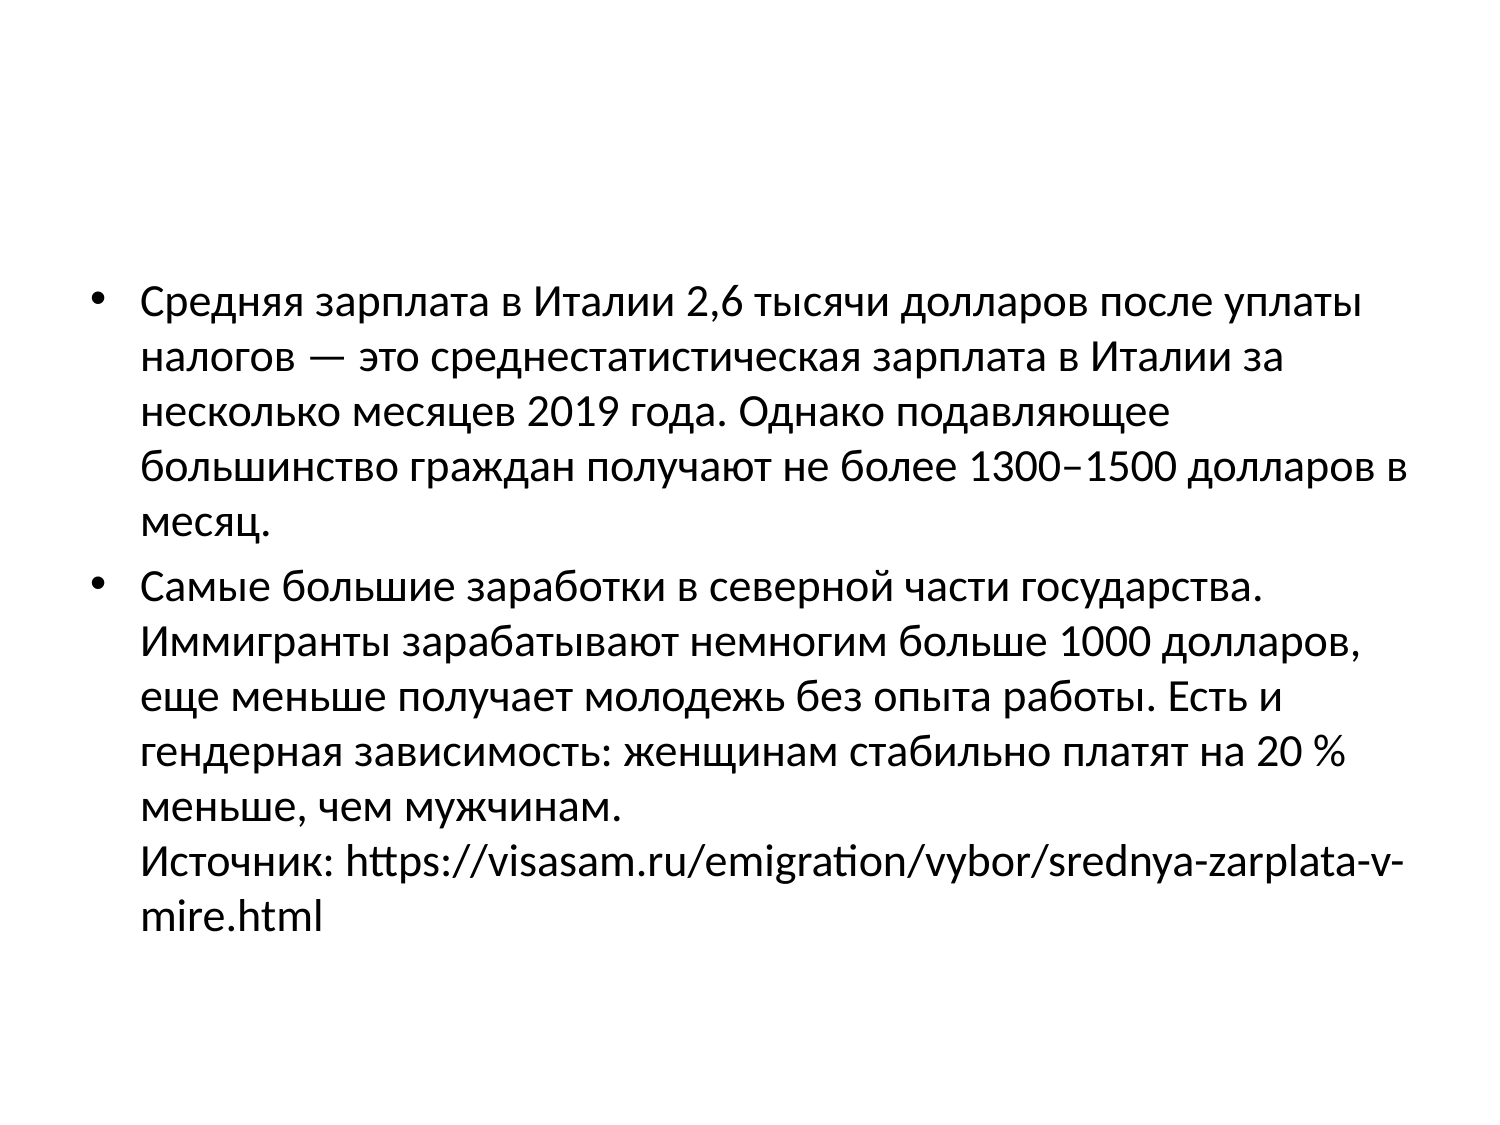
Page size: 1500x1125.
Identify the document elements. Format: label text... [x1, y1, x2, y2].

list Средняя зарплата в Италии 2,6 тысячи долларов после уплаты налогов — это среднестатистическая зарплата в Италии за несколько месяцев 2019 года. Однако подавляющее большинство граждан получают не более 1300–1500 долларов в месяц. Самые большие заработки в северной части государства. Иммигранты зарабатывают немногим больше 1000 долларов, еще меньше получает молодежь без опыта работы. Есть и гендерная зависимость: женщинам стабильно платят на 20 % меньше, чем мужчинам. Источник: https://visasam.ru/emigration/vybor/srednya-zarplata-v-mire.html [75, 262, 1425, 1005]
